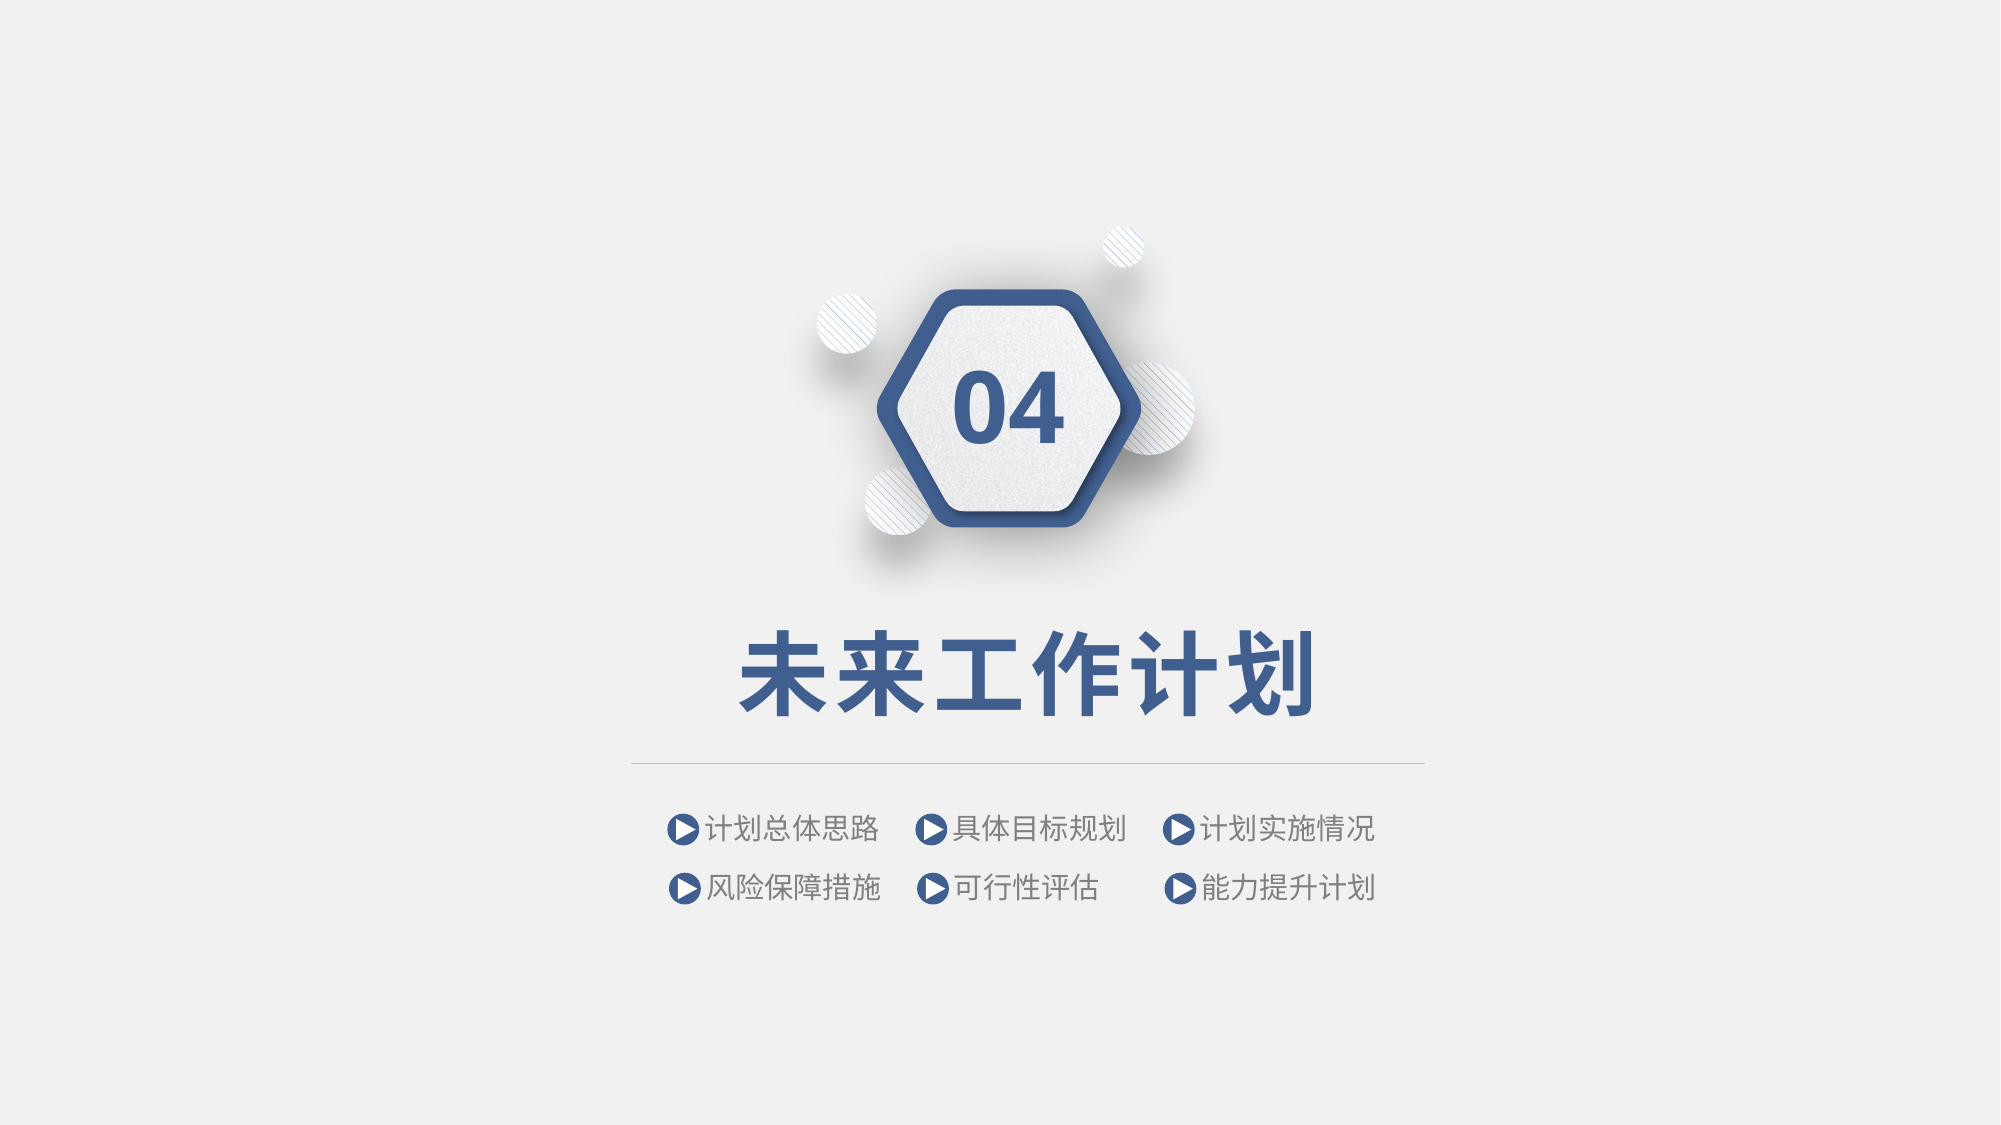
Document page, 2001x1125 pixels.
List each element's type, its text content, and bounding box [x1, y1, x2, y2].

text_box [816, 293, 871, 354]
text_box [1164, 810, 1401, 846]
text_box 未来工作计划 [652, 609, 1405, 735]
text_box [1166, 869, 1403, 906]
text_box [864, 484, 870, 520]
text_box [876, 289, 1142, 528]
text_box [670, 869, 908, 906]
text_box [669, 810, 906, 846]
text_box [918, 869, 1156, 906]
text_box [1103, 226, 1145, 268]
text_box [917, 810, 1154, 846]
text_box [1177, 371, 1195, 438]
